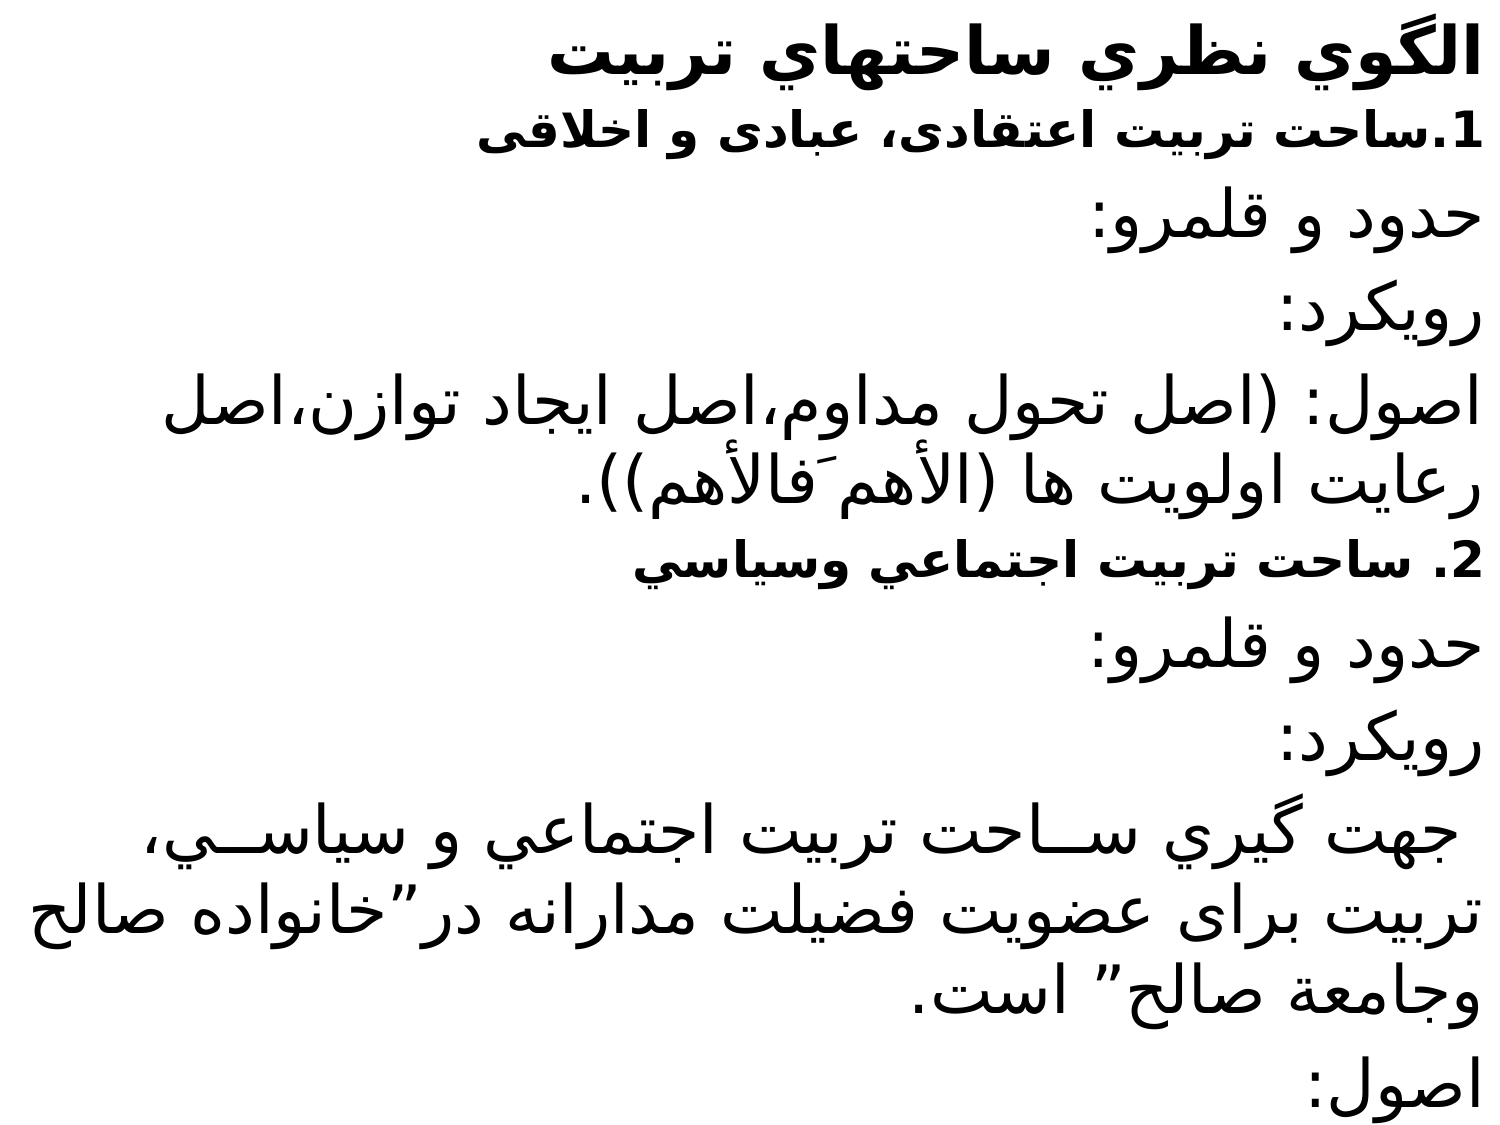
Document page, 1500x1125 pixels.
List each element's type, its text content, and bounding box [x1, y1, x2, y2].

list الگوي نظري ساحتهاي تربيت 1.ساحت تربيت اعتقادی، عبادی و اخلاقی حدود و قلمرو: رويکرد: اصول: (اصل تحول مداوم،اصل ايجاد توازن،اصل رعايت اولويت ها (الأهم َفالأهم)). 2. ساحت تربيت اجتماعي وسياسي حدود و قلمرو: رويکرد: جهت گيري ســاحت تربيت اجتماعي و سياســي، تربيت برای عضويت فضيلت مدارانه در”خانواده صالح وجامعة صالح” است. اصول: [0, 0, 1500, 1125]
